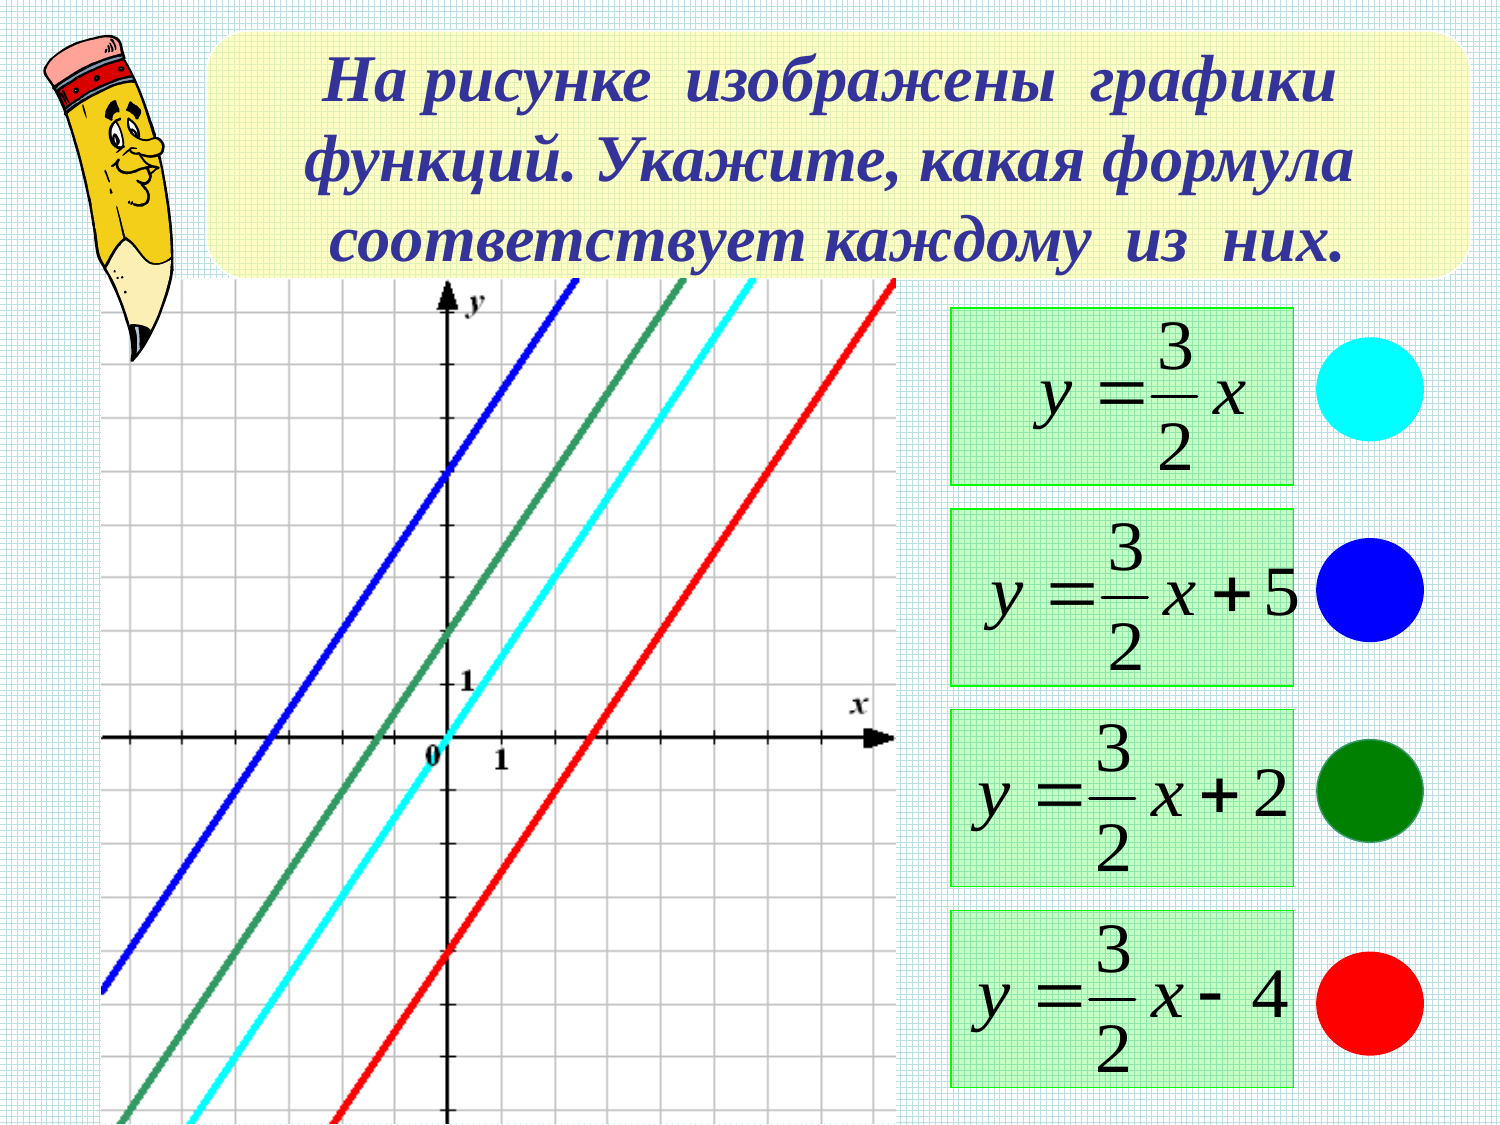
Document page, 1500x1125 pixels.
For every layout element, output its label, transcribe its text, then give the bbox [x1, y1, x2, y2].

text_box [950, 302, 1294, 486]
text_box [950, 503, 1309, 687]
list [100, 278, 898, 1125]
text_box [950, 703, 1302, 888]
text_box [950, 904, 1302, 1088]
text_box [1316, 538, 1424, 642]
picture [40, 30, 174, 362]
text_box [1316, 739, 1424, 843]
text_box [1316, 952, 1424, 1055]
text_box На рисунке изображены графики функций. Укажите, какая формула соответствует каждому из них. [206, 30, 1471, 280]
text_box [1316, 338, 1424, 441]
